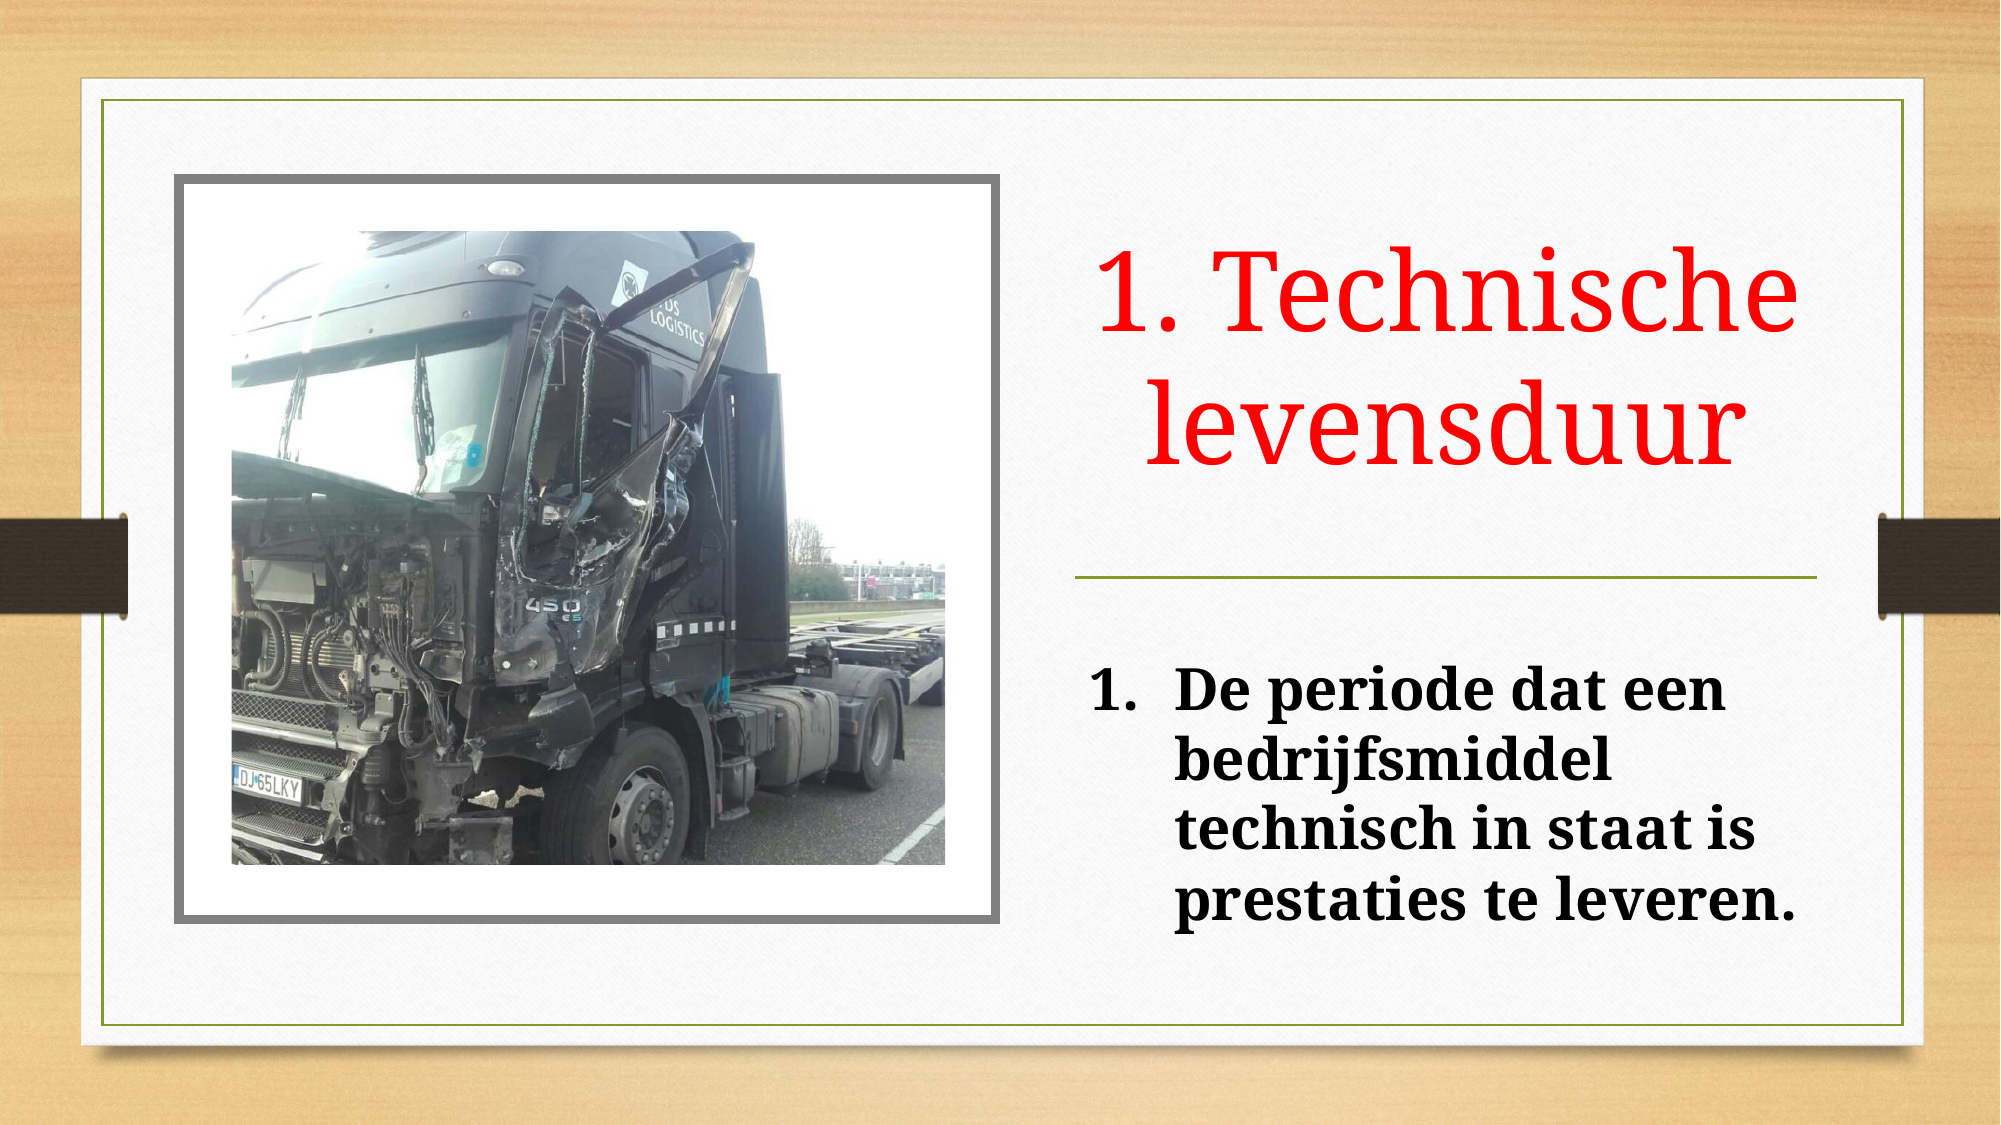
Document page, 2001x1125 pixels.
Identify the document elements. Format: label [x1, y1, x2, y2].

picture [231, 231, 946, 865]
text_box [0, 0, 2000, 1125]
